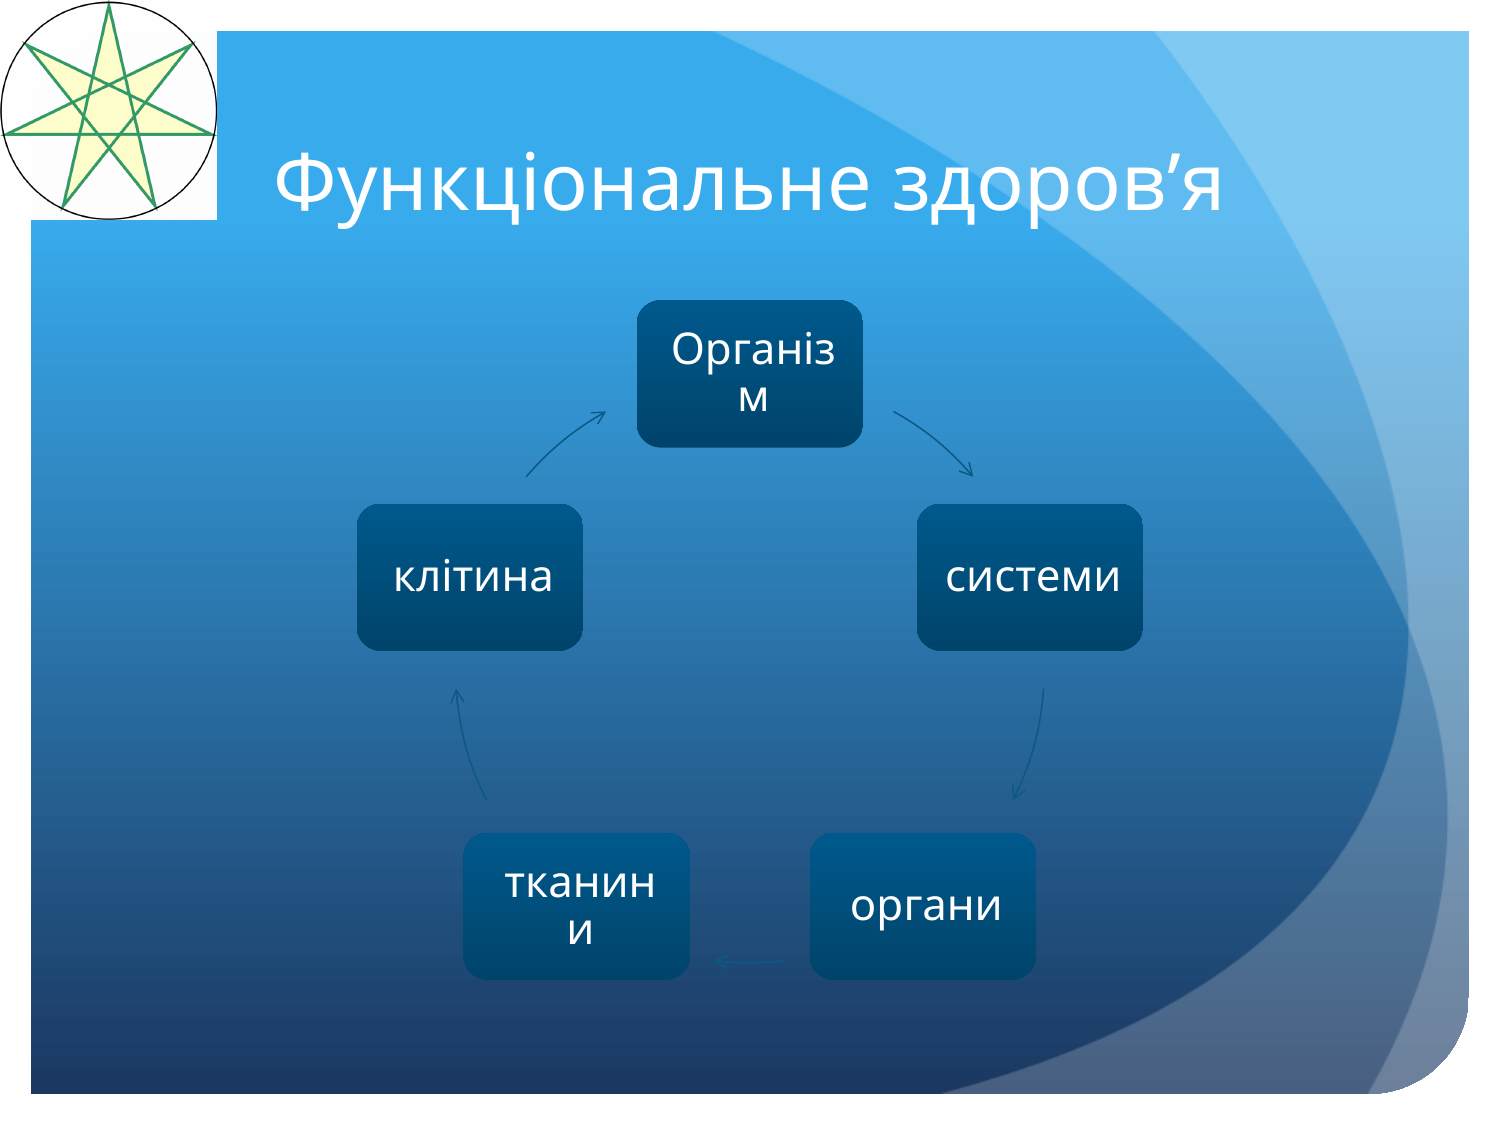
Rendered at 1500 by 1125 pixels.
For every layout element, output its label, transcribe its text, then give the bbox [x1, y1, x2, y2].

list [127, 299, 1373, 991]
picture [0, 0, 1473, 1094]
title Функціональне здоров’я [127, 62, 1372, 234]
